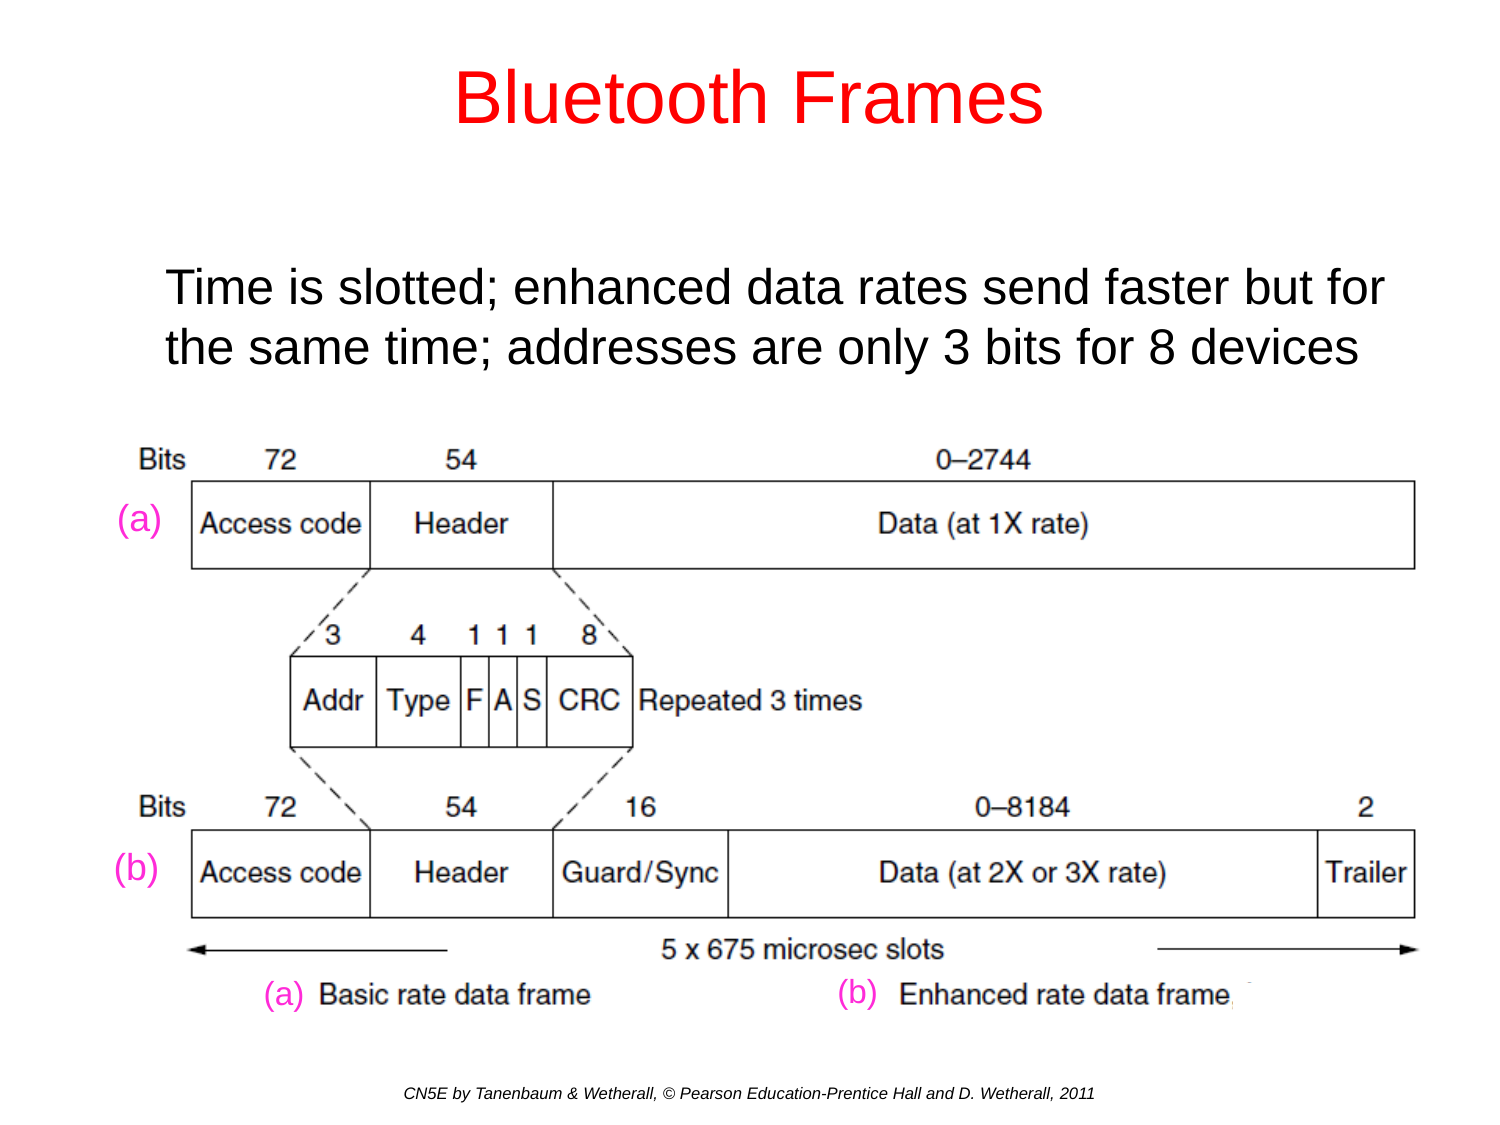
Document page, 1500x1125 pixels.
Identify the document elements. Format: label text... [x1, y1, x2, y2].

footer CN5E by Tanenbaum & Wetherall, © Pearson Education-Prentice Hall and D. Wetherall, 2011 [0, 1074, 1500, 1125]
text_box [85, 435, 1462, 1021]
title Bluetooth Frames [0, 0, 1500, 188]
list Time is slotted; enhanced data rates send faster but for the same time; addresses are only 3 bits for 8 devices [149, 246, 1429, 434]
